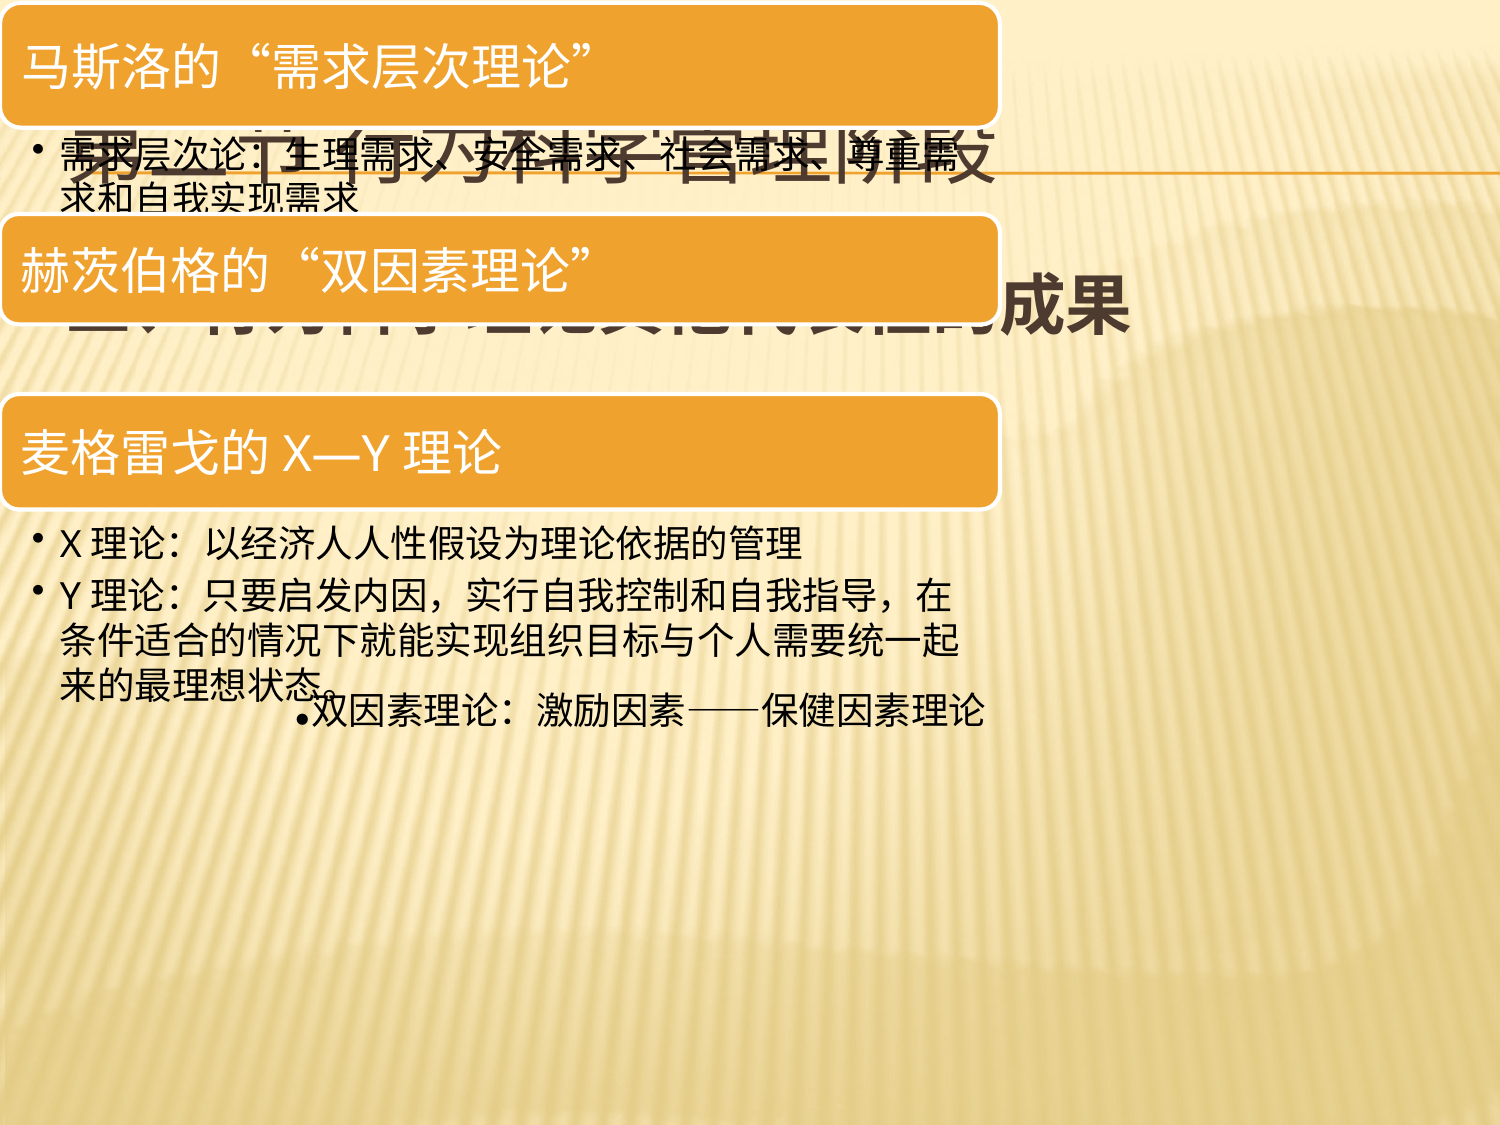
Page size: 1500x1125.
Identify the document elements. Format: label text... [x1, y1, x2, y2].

list 三、行为科学理论其他代表性的成果 [49, 254, 1476, 998]
title 第二节 行为科学管理阶段 [50, 75, 1475, 213]
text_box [269, 351, 1270, 1067]
